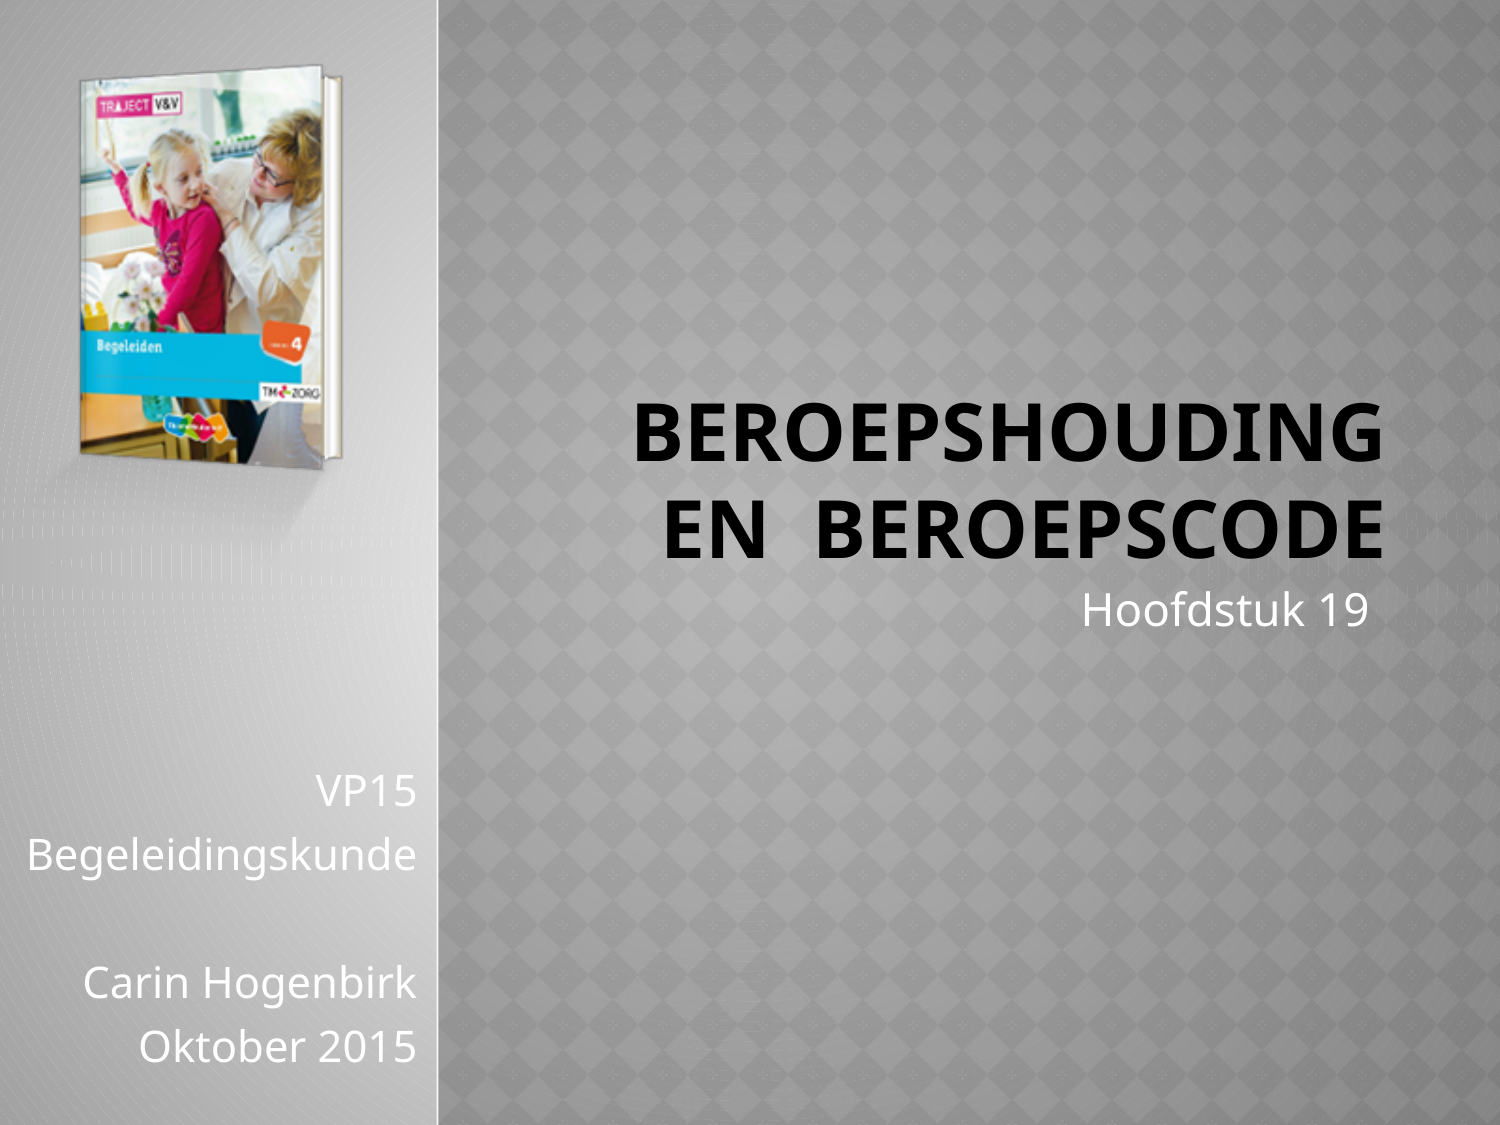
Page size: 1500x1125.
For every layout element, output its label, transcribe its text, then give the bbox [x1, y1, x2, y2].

text_box Hoofdstuk 19 [550, 580, 1390, 762]
picture [0, 11, 444, 575]
text_box VP15 Begeleidingskunde Carin Hogenbirk Oktober 2015 [5, 763, 426, 1110]
subtitle [76, 538, 1366, 827]
title Beroepshouding en beroepscode [620, 328, 1395, 671]
